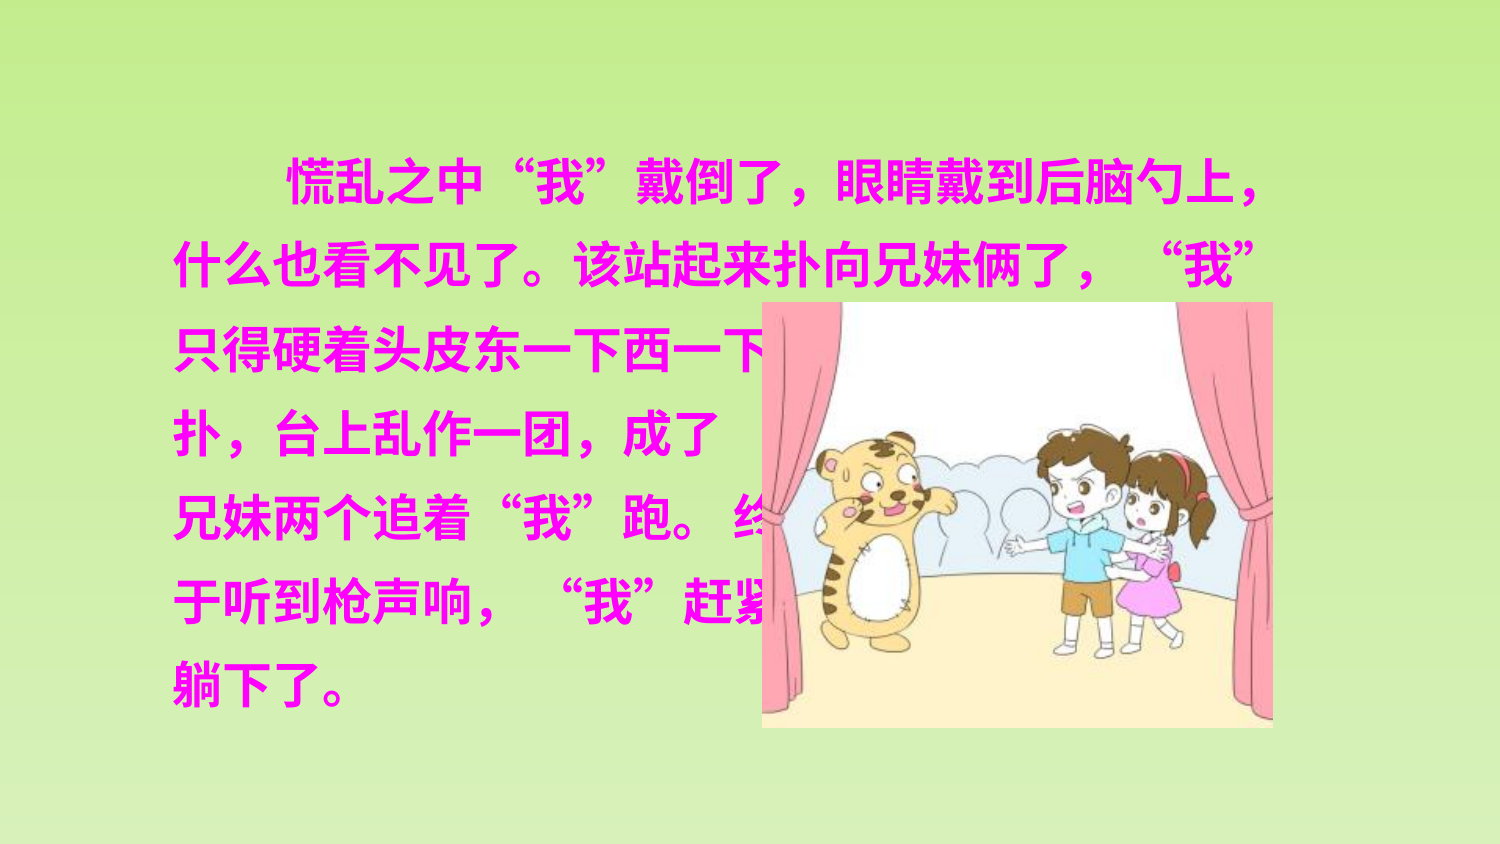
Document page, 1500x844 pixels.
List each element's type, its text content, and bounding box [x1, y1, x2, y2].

picture [762, 302, 1273, 728]
text_box 慌乱之中“我”戴倒了，眼睛戴到后脑勺上，什么也看不见了。该站起来扑向兄妹俩了， “我”只得硬着头皮东一下西一下胡乱 扑，台上乱作一团，成了 兄妹两个追着“我”跑。 终 于听到枪声响， “我”赶紧 躺下了。 [157, 118, 1343, 722]
